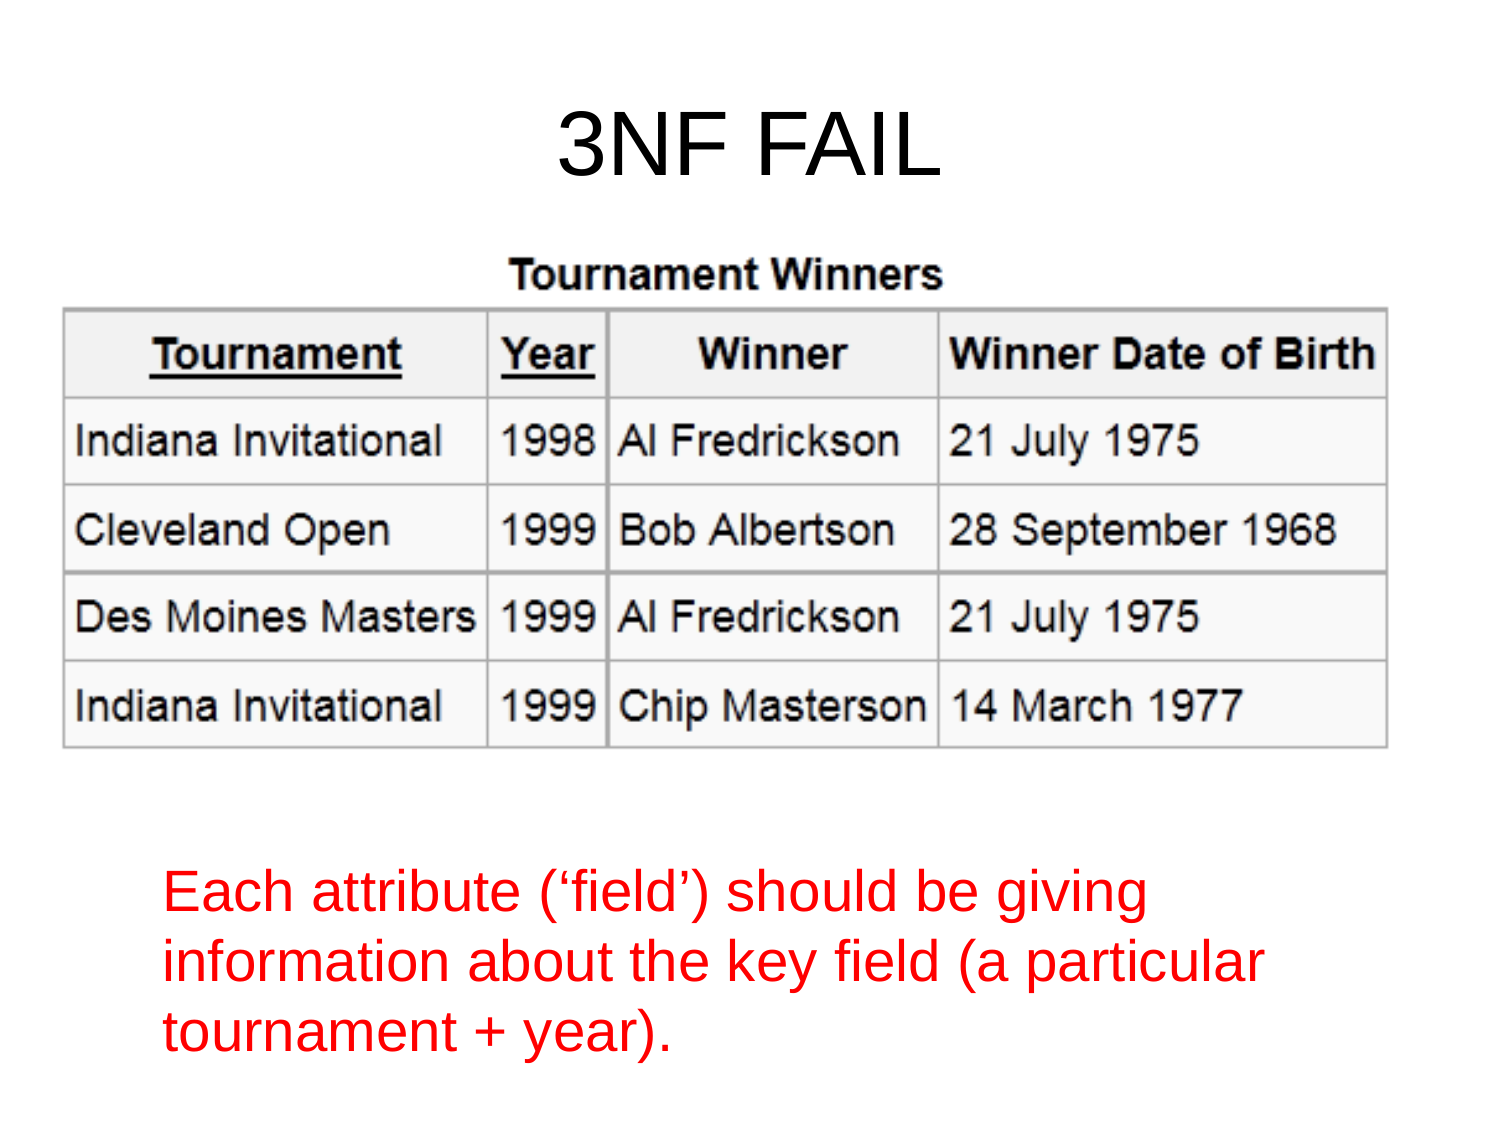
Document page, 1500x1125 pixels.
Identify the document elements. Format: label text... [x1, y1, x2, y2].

text_box Each attribute (‘field’) should be giving information about the key field (a particular tournament + year). [147, 846, 1376, 1071]
picture [40, 231, 1431, 785]
title 3NF FAIL [74, 44, 1426, 230]
